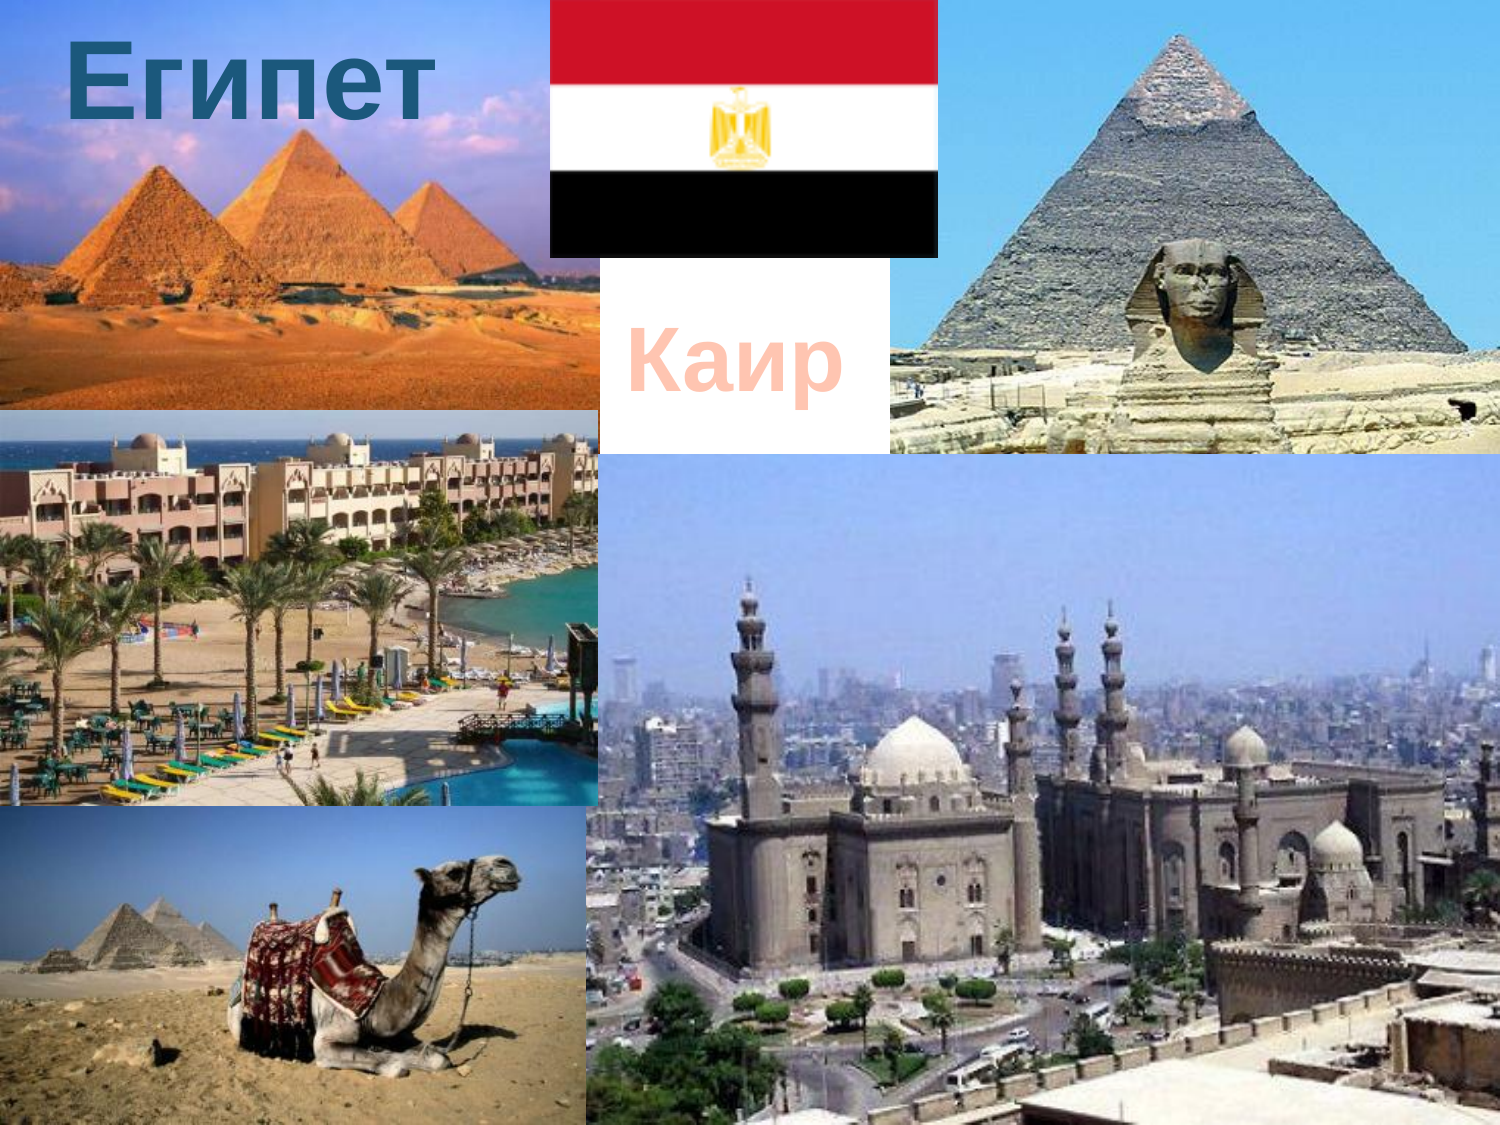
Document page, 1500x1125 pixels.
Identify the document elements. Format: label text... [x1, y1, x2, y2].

text_box Каир [610, 292, 872, 418]
picture [0, 0, 1500, 1125]
